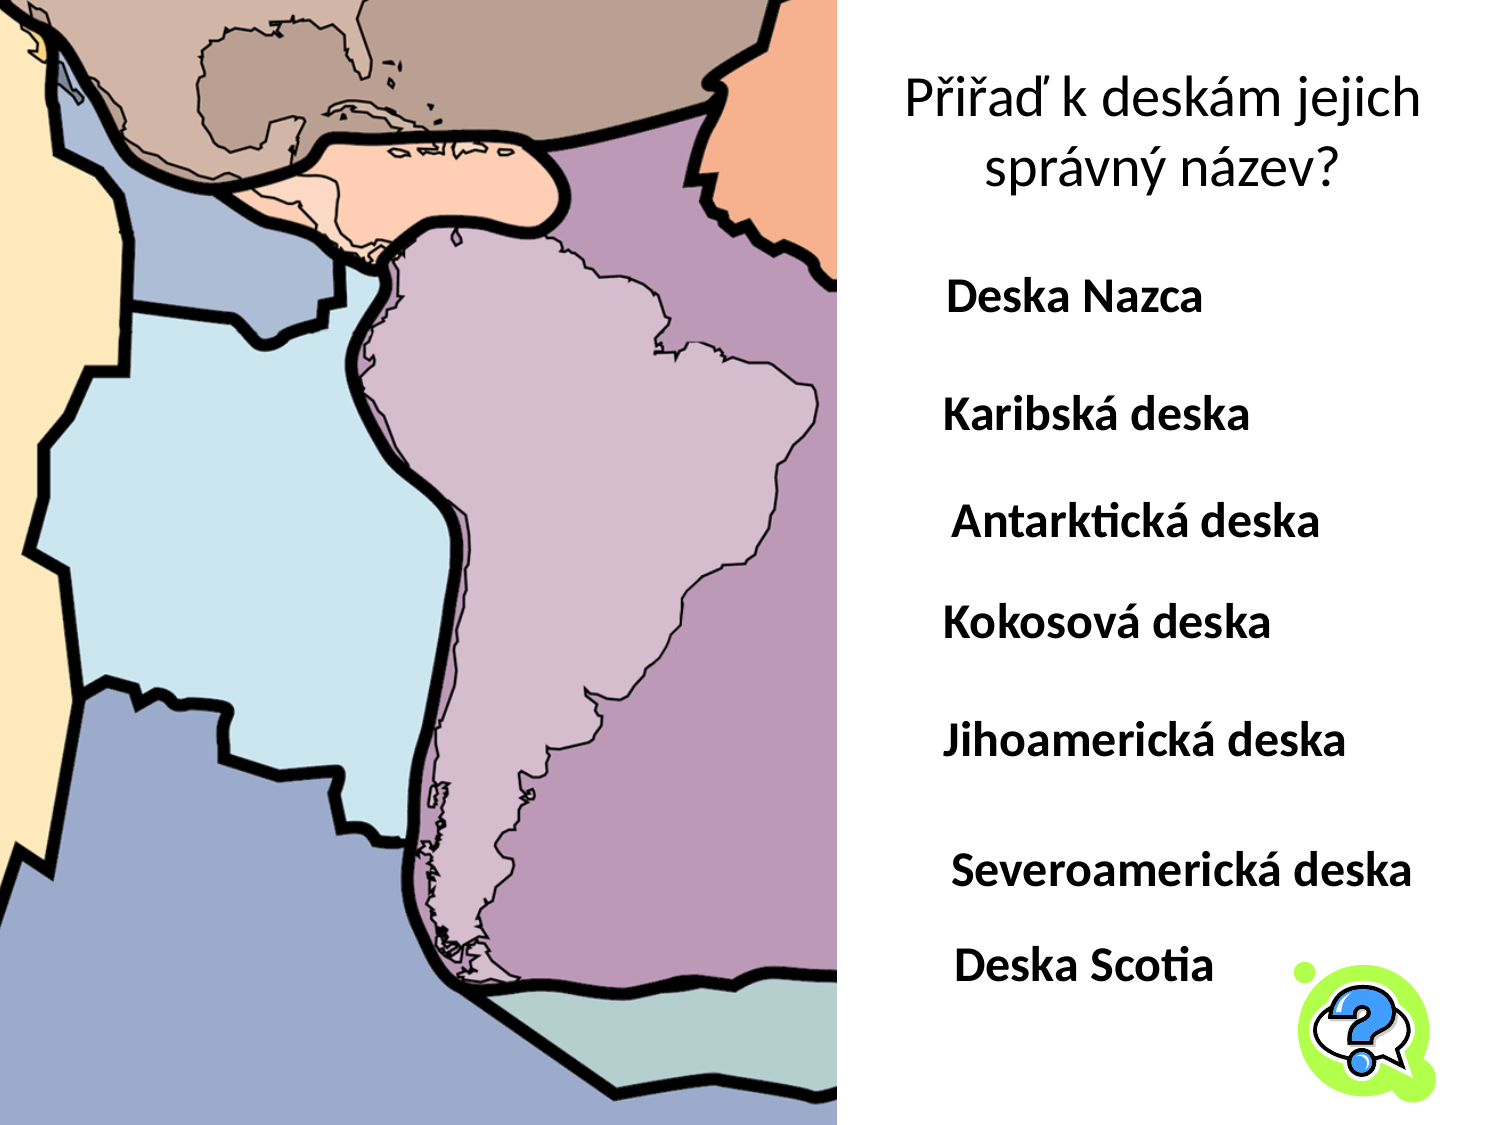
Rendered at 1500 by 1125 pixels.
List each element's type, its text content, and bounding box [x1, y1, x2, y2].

picture [1293, 961, 1437, 1103]
text_box Kokosová deska [928, 581, 1288, 656]
text_box Antarktická deska [937, 479, 1337, 555]
text_box Přiřaď k deskám jejich správný název? [856, 0, 1471, 256]
text_box Jihoamerická deska [929, 699, 1363, 775]
text_box Severoamerická deska [936, 829, 1429, 904]
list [0, 0, 837, 1125]
text_box Deska Scotia [939, 923, 1231, 999]
text_box Deska Nazca [931, 255, 1220, 330]
text_box Karibská deska [928, 373, 1267, 449]
